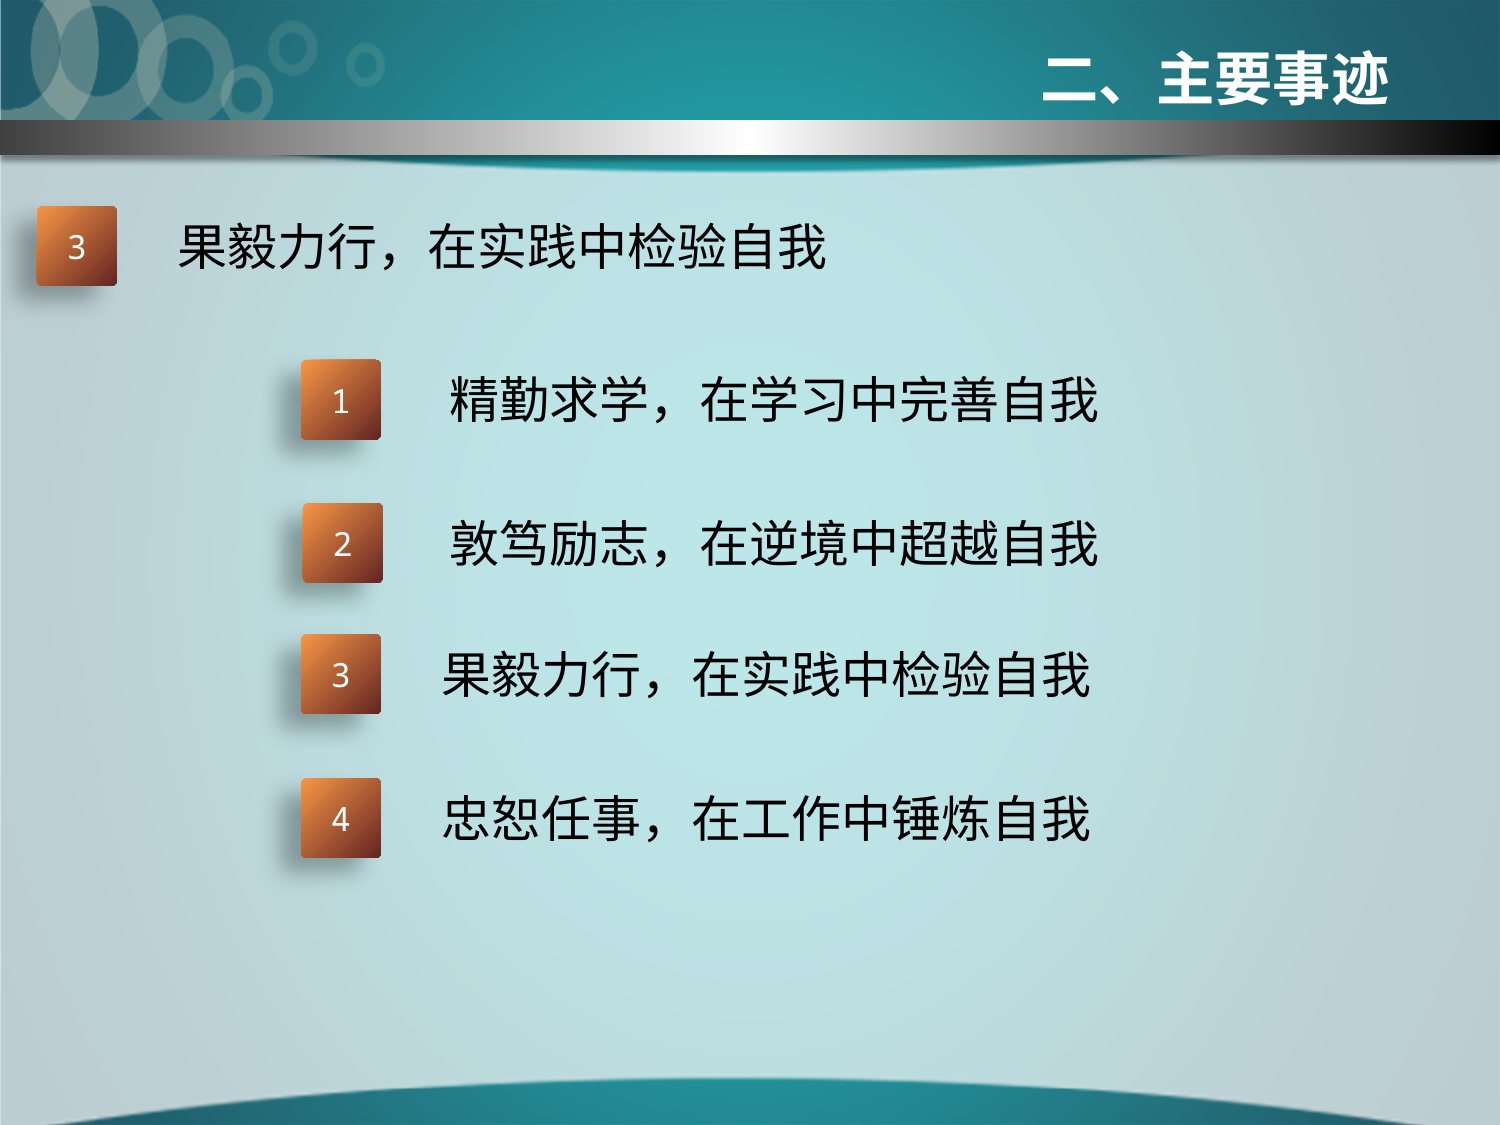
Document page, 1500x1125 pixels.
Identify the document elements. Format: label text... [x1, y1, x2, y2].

text_box 3 [301, 634, 381, 714]
text_box 精勤求学，在学习中完善自我 [434, 361, 1199, 437]
picture [0, 0, 1500, 1125]
text_box 敦笃励志，在逆境中超越自我 [434, 504, 1317, 580]
text_box 2 [302, 503, 383, 583]
text_box 忠恕任事，在工作中锤炼自我 [426, 780, 1190, 855]
text_box 1 [301, 359, 381, 440]
text_box 果毅力行，在实践中检验自我 [162, 207, 1046, 283]
text_box 果毅力行，在实践中检验自我 [426, 636, 1310, 711]
text_box 3 [36, 206, 117, 286]
text_box 4 [301, 778, 381, 858]
text_box 二、主要事迹 [1025, 35, 1405, 120]
